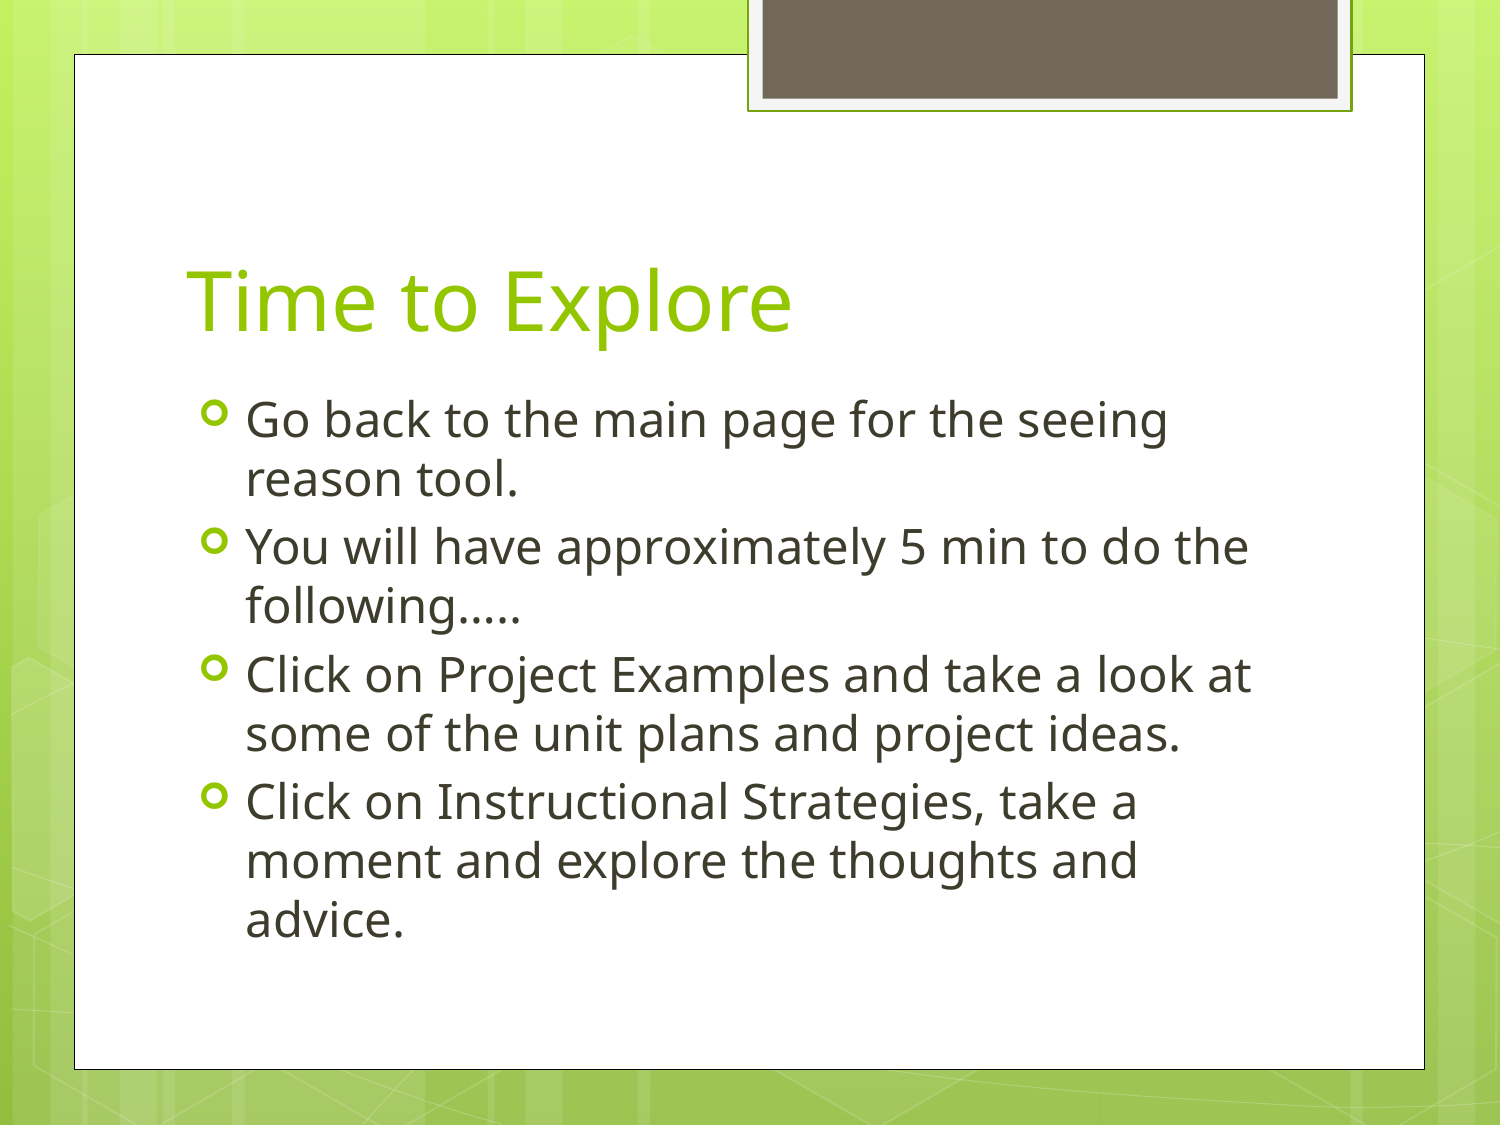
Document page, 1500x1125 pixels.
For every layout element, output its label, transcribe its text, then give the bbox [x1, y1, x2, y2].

list Go back to the main page for the seeing reason tool. You will have approximately 5 min to do the following….. Click on Project Examples and take a look at some of the unit plans and project ideas. Click on Instructional Strategies, take a moment and explore the thoughts and advice. [171, 381, 1283, 957]
title Time to Explore [171, 168, 1324, 357]
